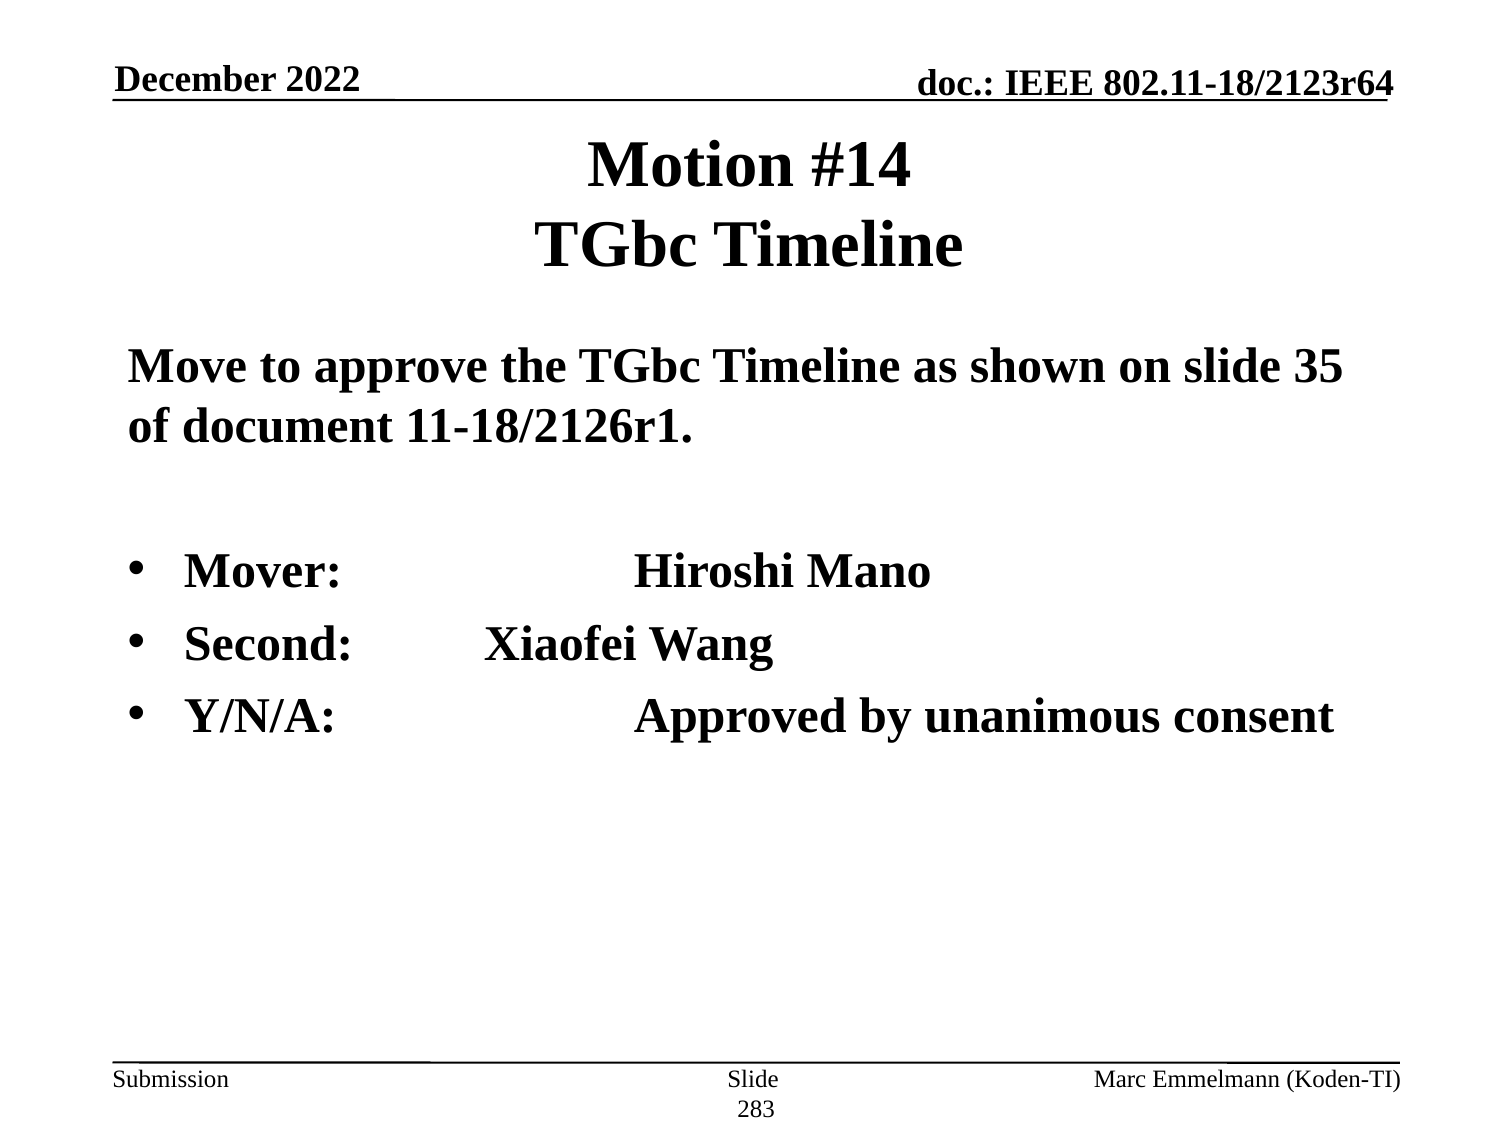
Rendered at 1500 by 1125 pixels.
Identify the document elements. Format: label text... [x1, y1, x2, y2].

title Motion #14 TGbc Timeline [112, 112, 1388, 288]
footer Marc Emmelmann (Koden-TI) [878, 1061, 1402, 1093]
list Move to approve the TGbc Timeline as shown on slide 35 of document 11-18/2126r1. Mover: Hiroshi Mano Second: Xiaofei Wang Y/N/A: Approved by unanimous consent [112, 324, 1388, 1000]
slide_number Slide 283 [712, 1061, 800, 1123]
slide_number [114, 54, 423, 100]
